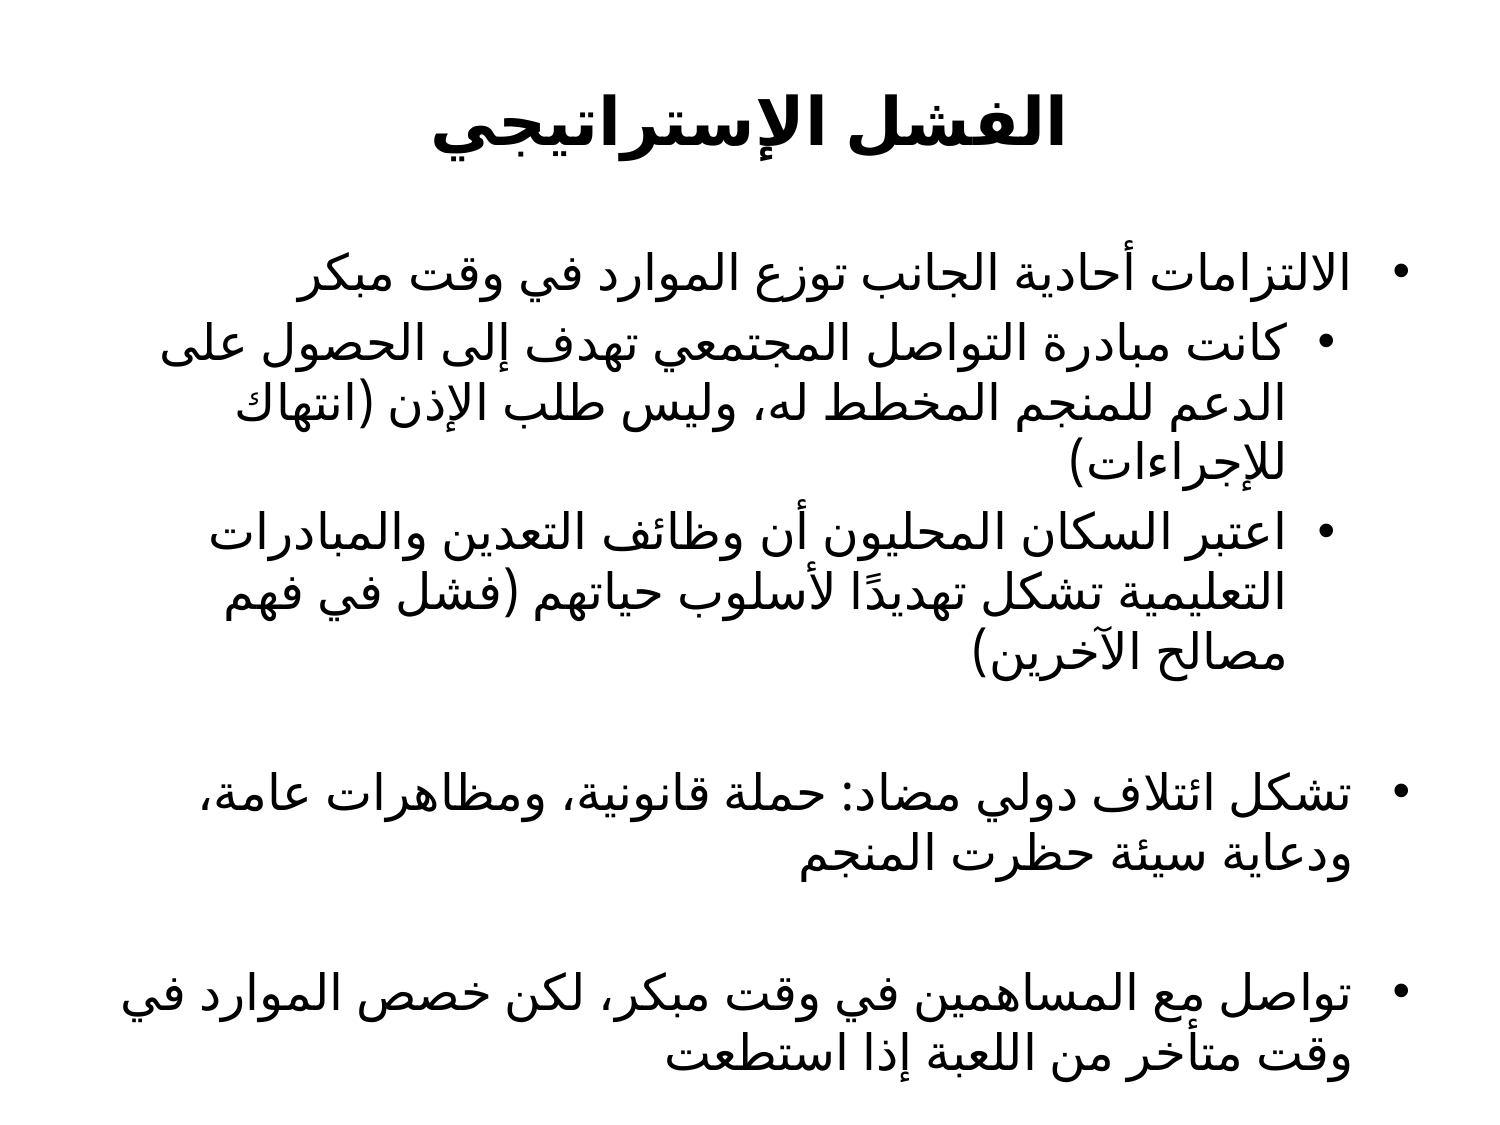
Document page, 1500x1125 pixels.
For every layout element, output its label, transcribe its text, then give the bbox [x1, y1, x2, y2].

title الفشل الإستراتيجي [75, 24, 1425, 213]
list الالتزامات أحادية الجانب توزع الموارد في وقت مبكر كانت مبادرة التواصل المجتمعي تهدف إلى الحصول على الدعم للمنجم المخطط له، وليس طلب الإذن (انتهاك للإجراءات) اعتبر السكان المحليون أن وظائف التعدين والمبادرات التعليمية تشكل تهديدًا لأسلوب حياتهم (فشل في فهم مصالح الآخرين) تشكل ائتلاف دولي مضاد: حملة قانونية، ومظاهرات عامة، ودعاية سيئة حظرت المنجم تواصل مع المساهمين في وقت مبكر، لكن خصص الموارد في وقت متأخر من اللعبة إذا استطعت [75, 232, 1425, 975]
